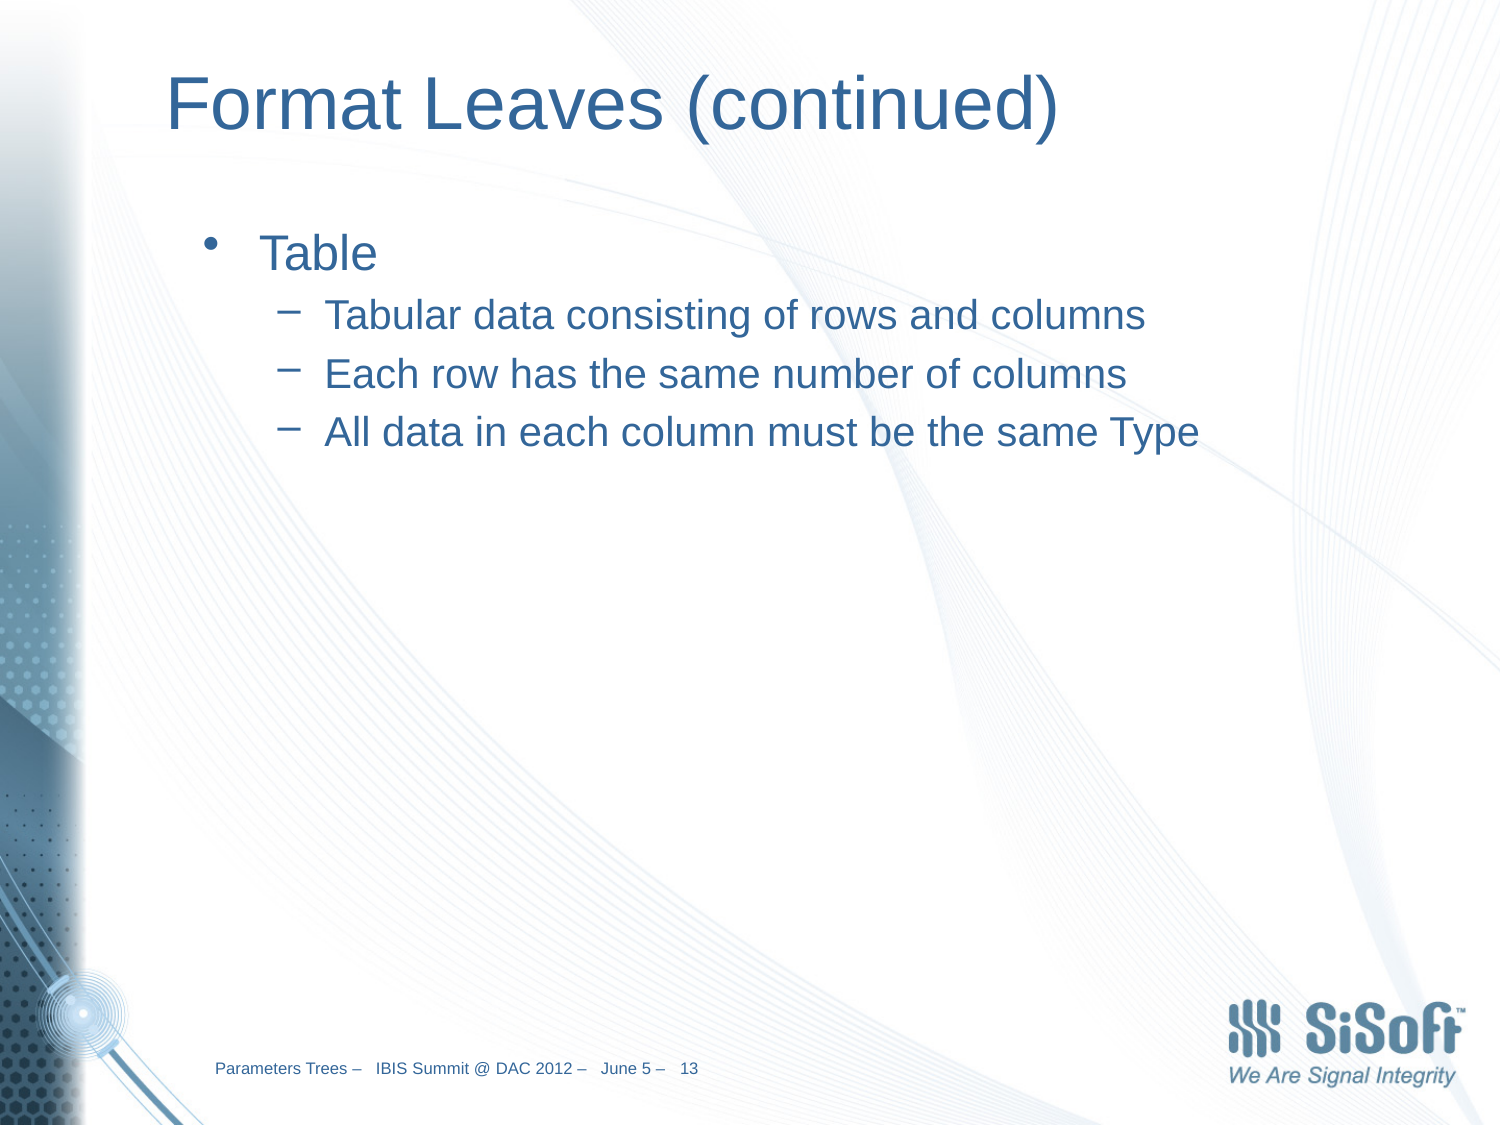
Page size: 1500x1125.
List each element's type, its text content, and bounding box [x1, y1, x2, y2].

title Format Leaves (continued) [150, 24, 1300, 175]
picture [0, 0, 1500, 1125]
footer Parameters Trees – IBIS Summit @ DAC 2012 – June 5 – 13 [200, 1050, 975, 1104]
list Table Tabular data consisting of rows and columns Each row has the same number of columns All data in each column must be the same Type [187, 212, 1363, 963]
